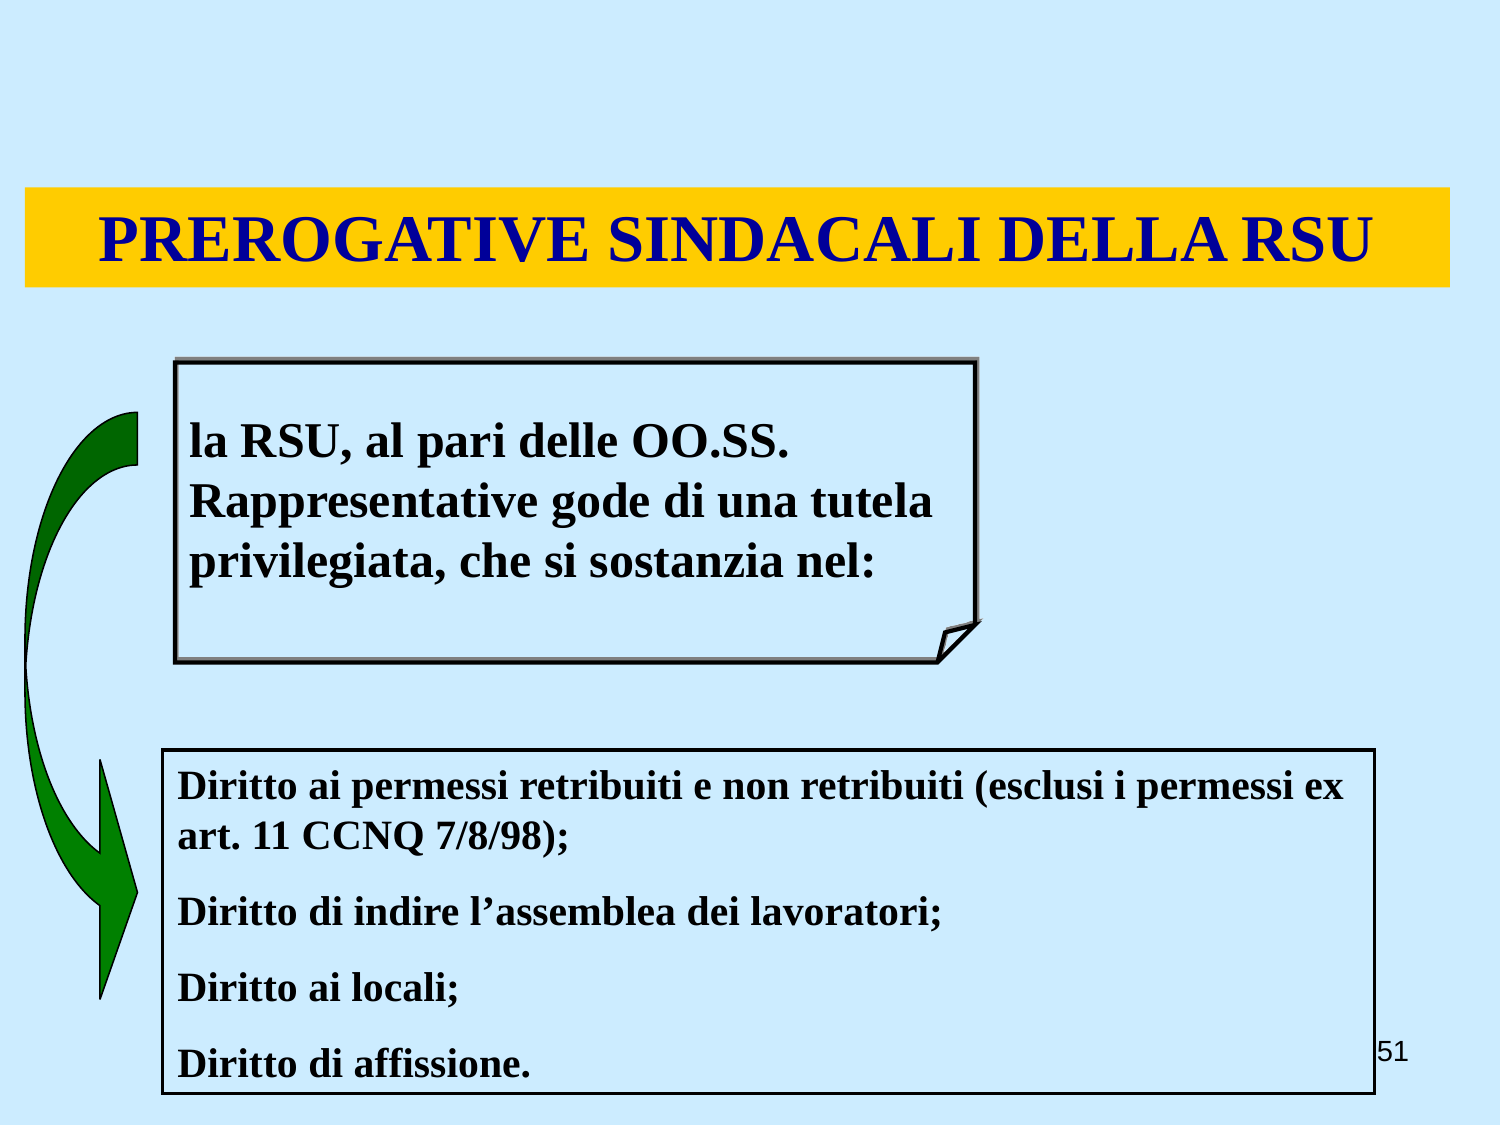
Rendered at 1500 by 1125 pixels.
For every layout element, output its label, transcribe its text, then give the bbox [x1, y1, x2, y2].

text_box la RSU, al pari delle OO.SS. Rappresentative gode di una tutela privilegiata, che si sostanzia nel: [174, 399, 1150, 713]
text_box [174, 362, 976, 663]
text_box Diritto ai permessi retribuiti e non retribuiti (esclusi i permessi ex art. 11 CCNQ 7/8/98); Diritto di indire l’assemblea dei lavoratori; Diritto ai locali; Diritto di affissione. [162, 749, 1375, 1094]
text_box PREROGATIVE SINDACALI DELLA RSU [24, 187, 1450, 288]
slide_number 51 [1074, 1024, 1425, 1103]
text_box [24, 412, 138, 1000]
